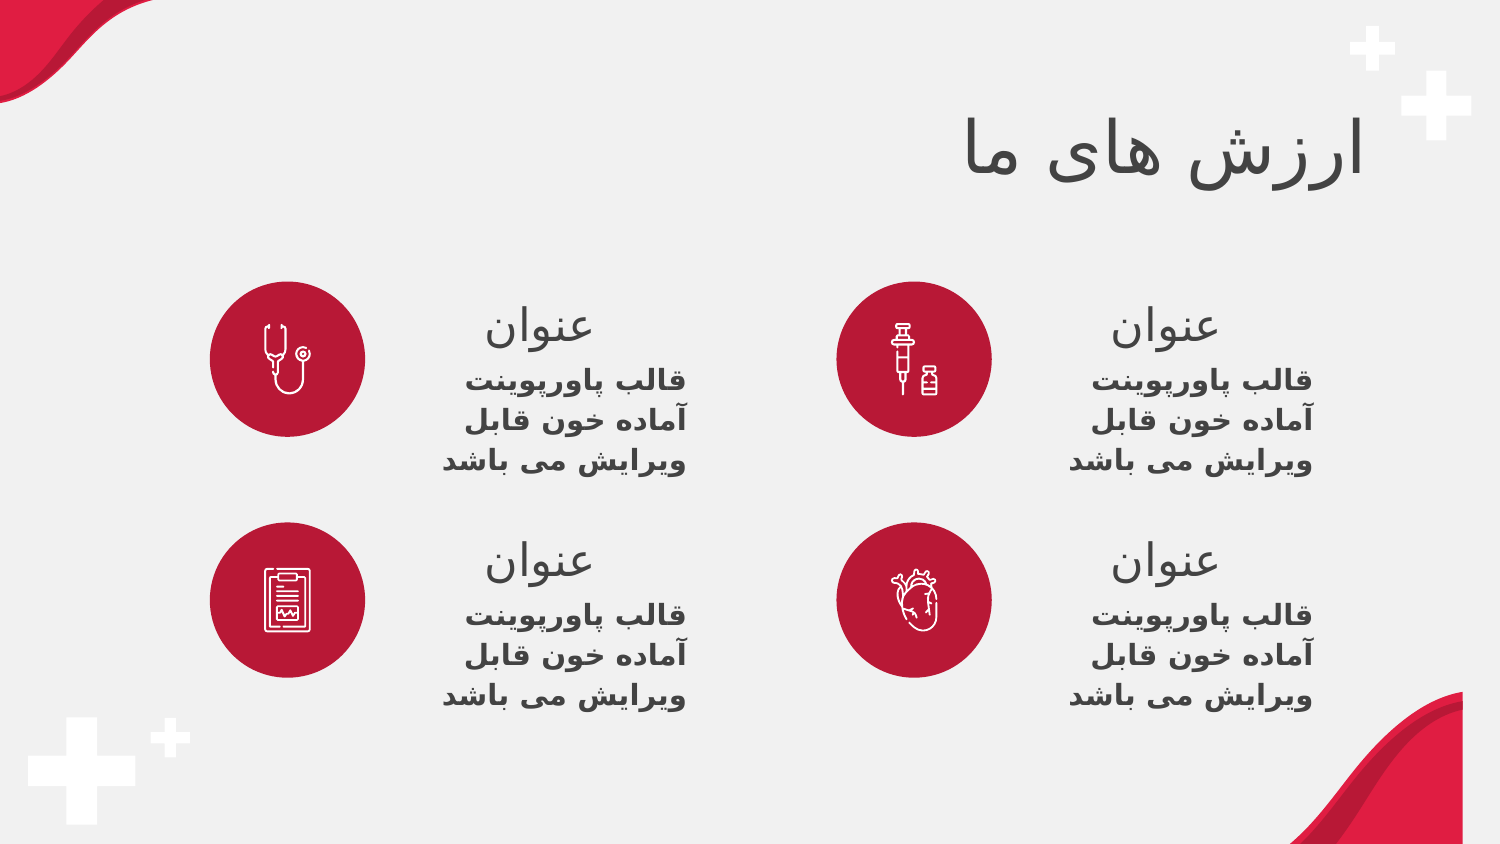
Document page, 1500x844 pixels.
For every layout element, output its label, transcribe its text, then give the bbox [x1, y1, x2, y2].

text_box [209, 281, 366, 437]
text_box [890, 568, 938, 632]
subtitle عنوان [377, 295, 703, 366]
subtitle قالب پاورپوینت آماده خون قابل ویرایش می باشد [1004, 601, 1329, 686]
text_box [263, 567, 311, 633]
text_box [836, 522, 992, 678]
subtitle قالب پاورپوینت آماده خون قابل ویرایش می باشد [377, 366, 703, 450]
text_box [836, 281, 992, 437]
subtitle عنوان [1004, 530, 1329, 601]
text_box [264, 323, 312, 395]
text_box [209, 522, 366, 678]
subtitle عنوان [1004, 295, 1329, 366]
subtitle عنوان [377, 530, 703, 601]
subtitle قالب پاورپوینت آماده خون قابل ویرایش می باشد [1004, 366, 1329, 450]
title ارزش های ما [118, 72, 1382, 167]
subtitle قالب پاورپوینت آماده خون قابل ویرایش می باشد [377, 601, 703, 686]
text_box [890, 322, 938, 396]
